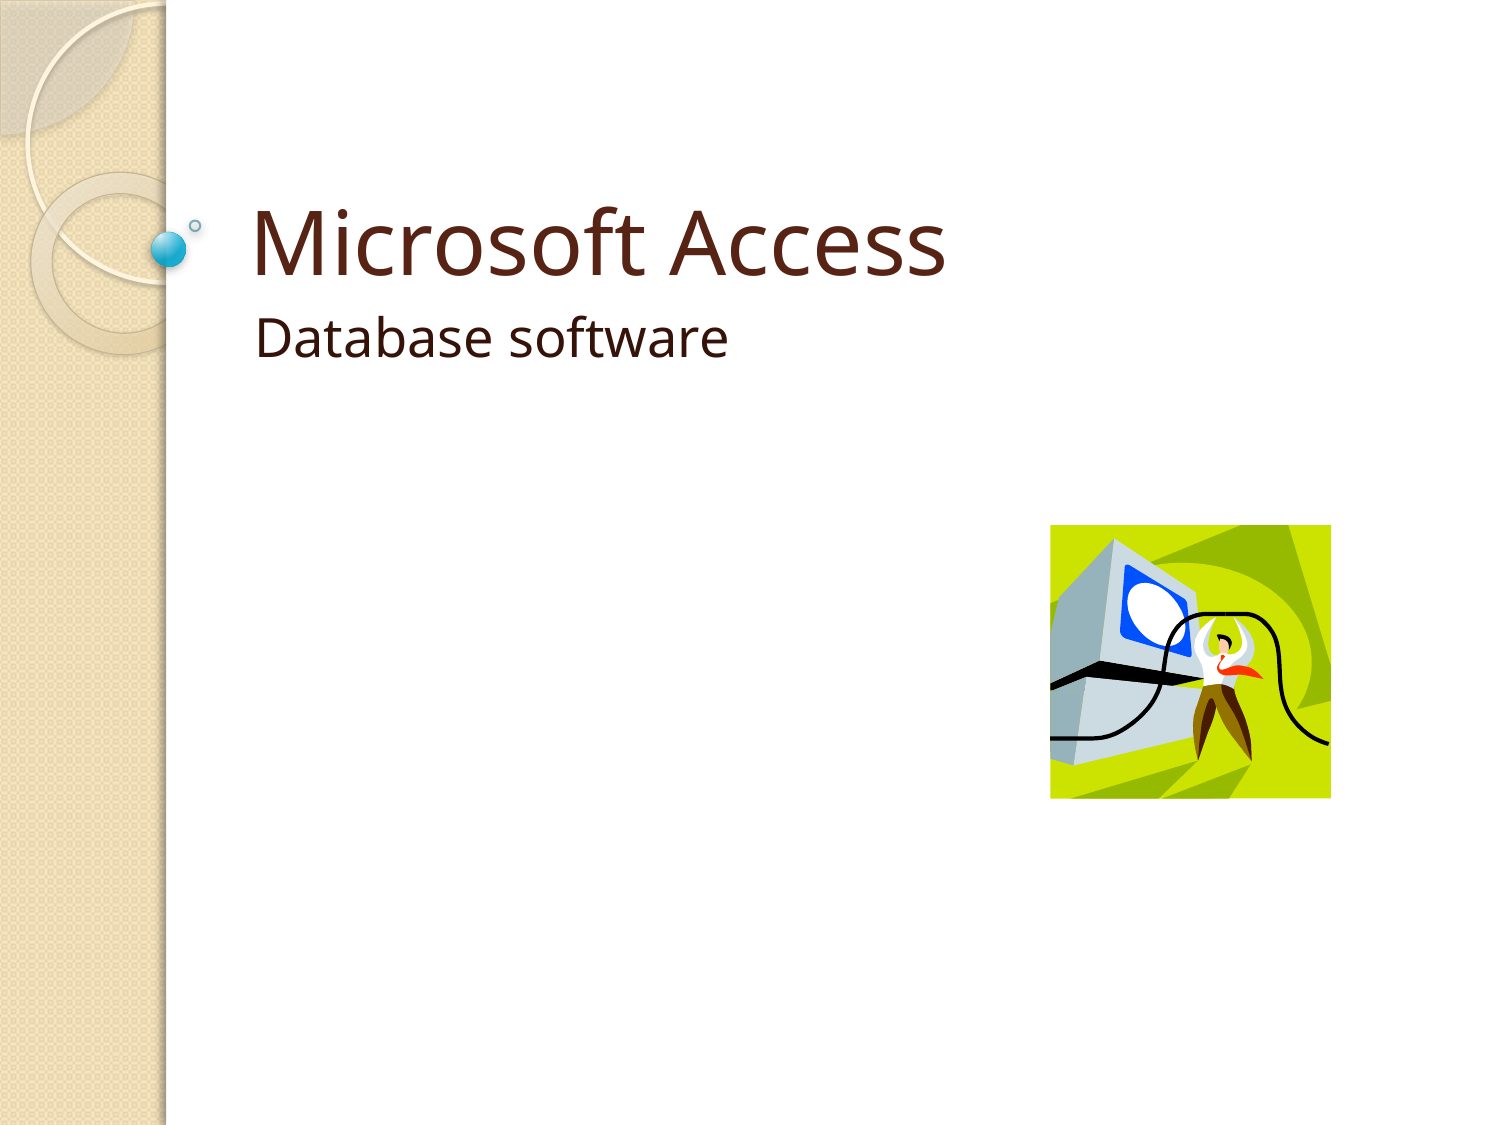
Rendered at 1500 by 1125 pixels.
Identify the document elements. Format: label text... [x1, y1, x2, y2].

picture [1049, 524, 1332, 799]
subtitle Database software [234, 303, 1450, 591]
title Microsoft Access [234, 59, 1450, 301]
